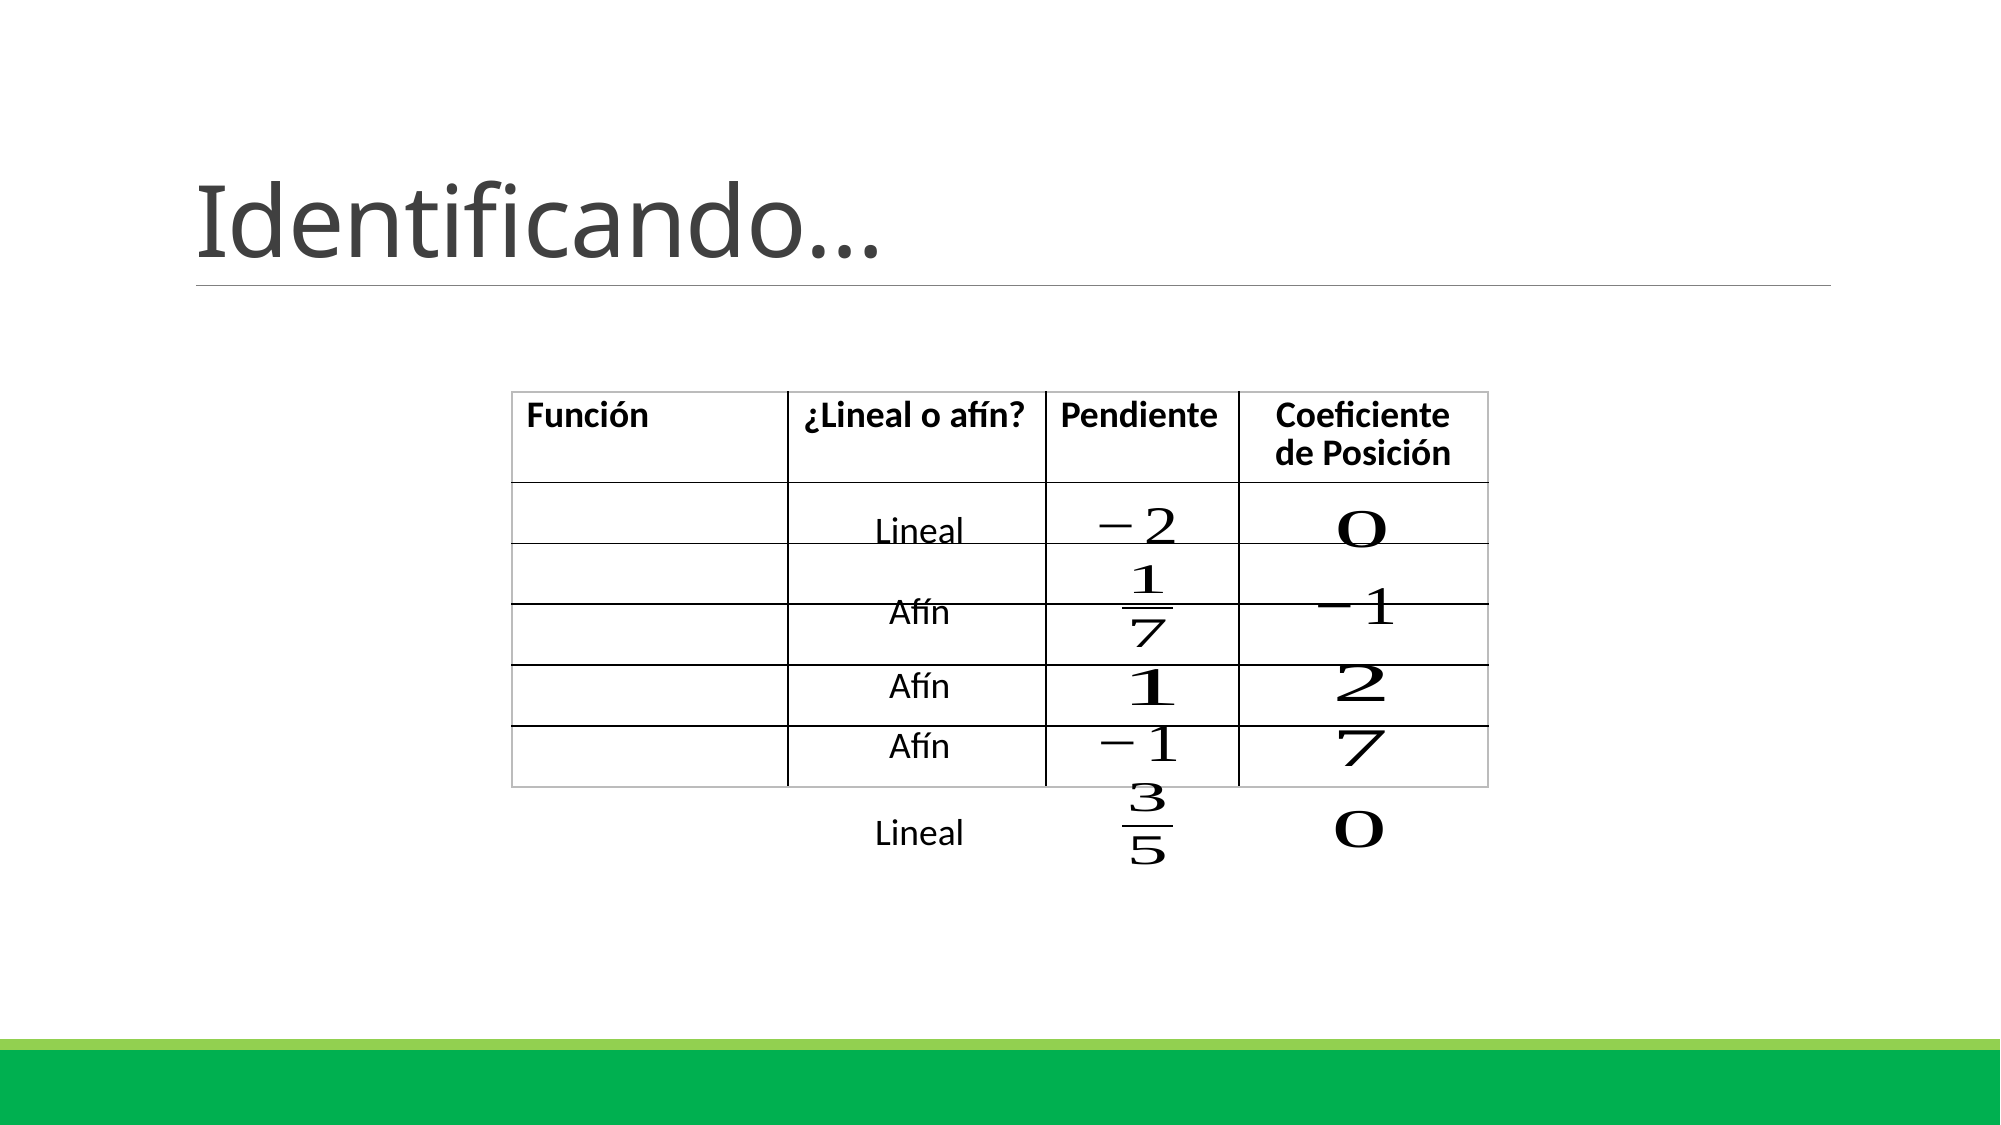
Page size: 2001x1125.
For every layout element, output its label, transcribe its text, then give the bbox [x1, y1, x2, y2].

text_box Afín [874, 653, 966, 714]
text_box Afín [874, 714, 966, 774]
text_box Lineal [860, 499, 980, 559]
text_box Lineal [860, 800, 980, 861]
text_box Afín [874, 579, 966, 639]
title Identificando… [180, 47, 1830, 285]
